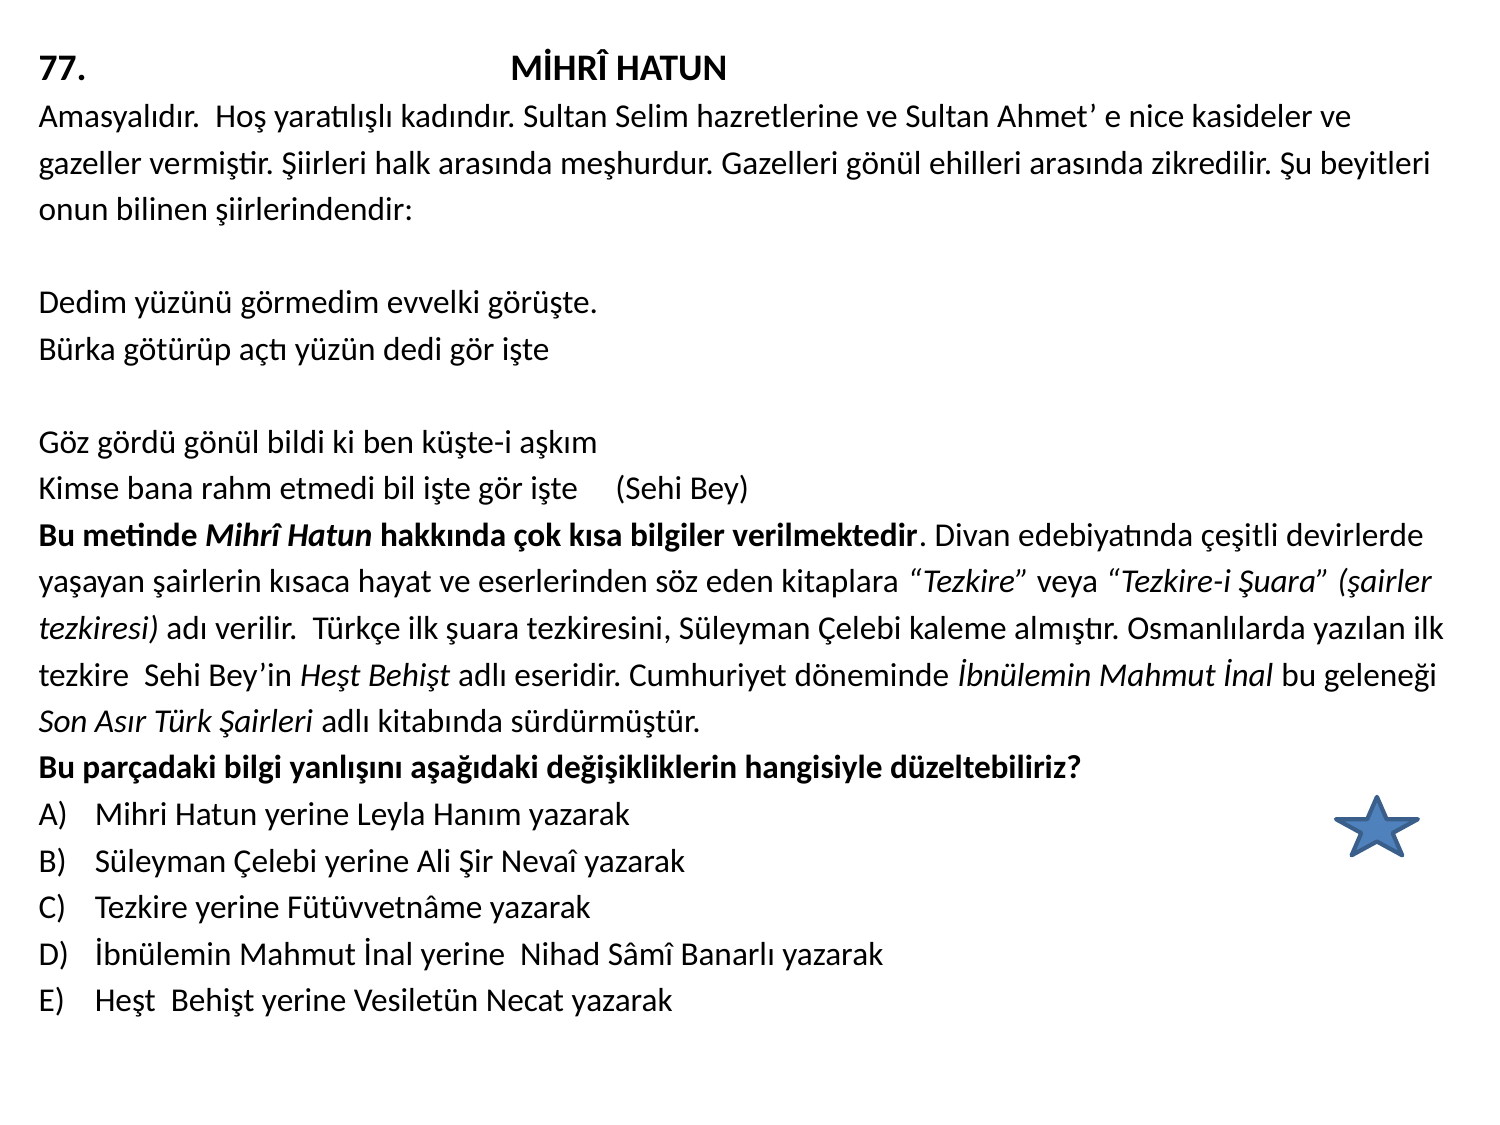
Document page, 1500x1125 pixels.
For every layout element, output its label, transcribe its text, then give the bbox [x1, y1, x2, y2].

list 77. MİHRÎ HATUN Amasyalıdır. Hoş yaratılışlı kadındır. Sultan Selim hazretlerine ve Sultan Ahmet’ e nice kasideler ve gazeller vermiştir. Şiirleri halk arasında meşhurdur. Gazelleri gönül ehilleri arasında zikredilir. Şu beyitleri onun bilinen şiirlerindendir: Dedim yüzünü görmedim evvelki görüşte. Bürka götürüp açtı yüzün dedi gör işte Göz gördü gönül bildi ki ben küşte-i aşkım Kimse bana rahm etmedi bil işte gör işte (Sehi Bey) Bu metinde Mihrî Hatun hakkında çok kısa bilgiler verilmektedir. Divan edebiyatında çeşitli devirlerde yaşayan şairlerin kısaca hayat ve eserlerinden söz eden kitaplara “Tezkire” veya “Tezkire-i Şuara” (şairler tezkiresi) adı verilir. Türkçe ilk şuara tezkiresini, Süleyman Çelebi kaleme almıştır. Osmanlılarda yazılan ilk tezkire Sehi Bey’in Heşt Behişt adlı eseridir. Cumhuriyet döneminde İbnülemin Mahmut İnal bu geleneği Son Asır Türk Şairleri adlı kitabında sürdürmüştür. Bu parçadaki bilgi yanlışını aşağıdaki değişikliklerin hangisiyle düzeltebiliriz? Mihri Hatun yerine Leyla Hanım yazarak Süleyman Çelebi yerine Ali Şir Nevaî yazarak Tezkire yerine Fütüvvetnâme yazarak İbnülemin Mahmut İnal yerine Nihad Sâmî Banarlı yazarak Heşt Behişt yerine Vesiletün Necat yazarak [23, 35, 1477, 1090]
text_box [1333, 794, 1420, 858]
